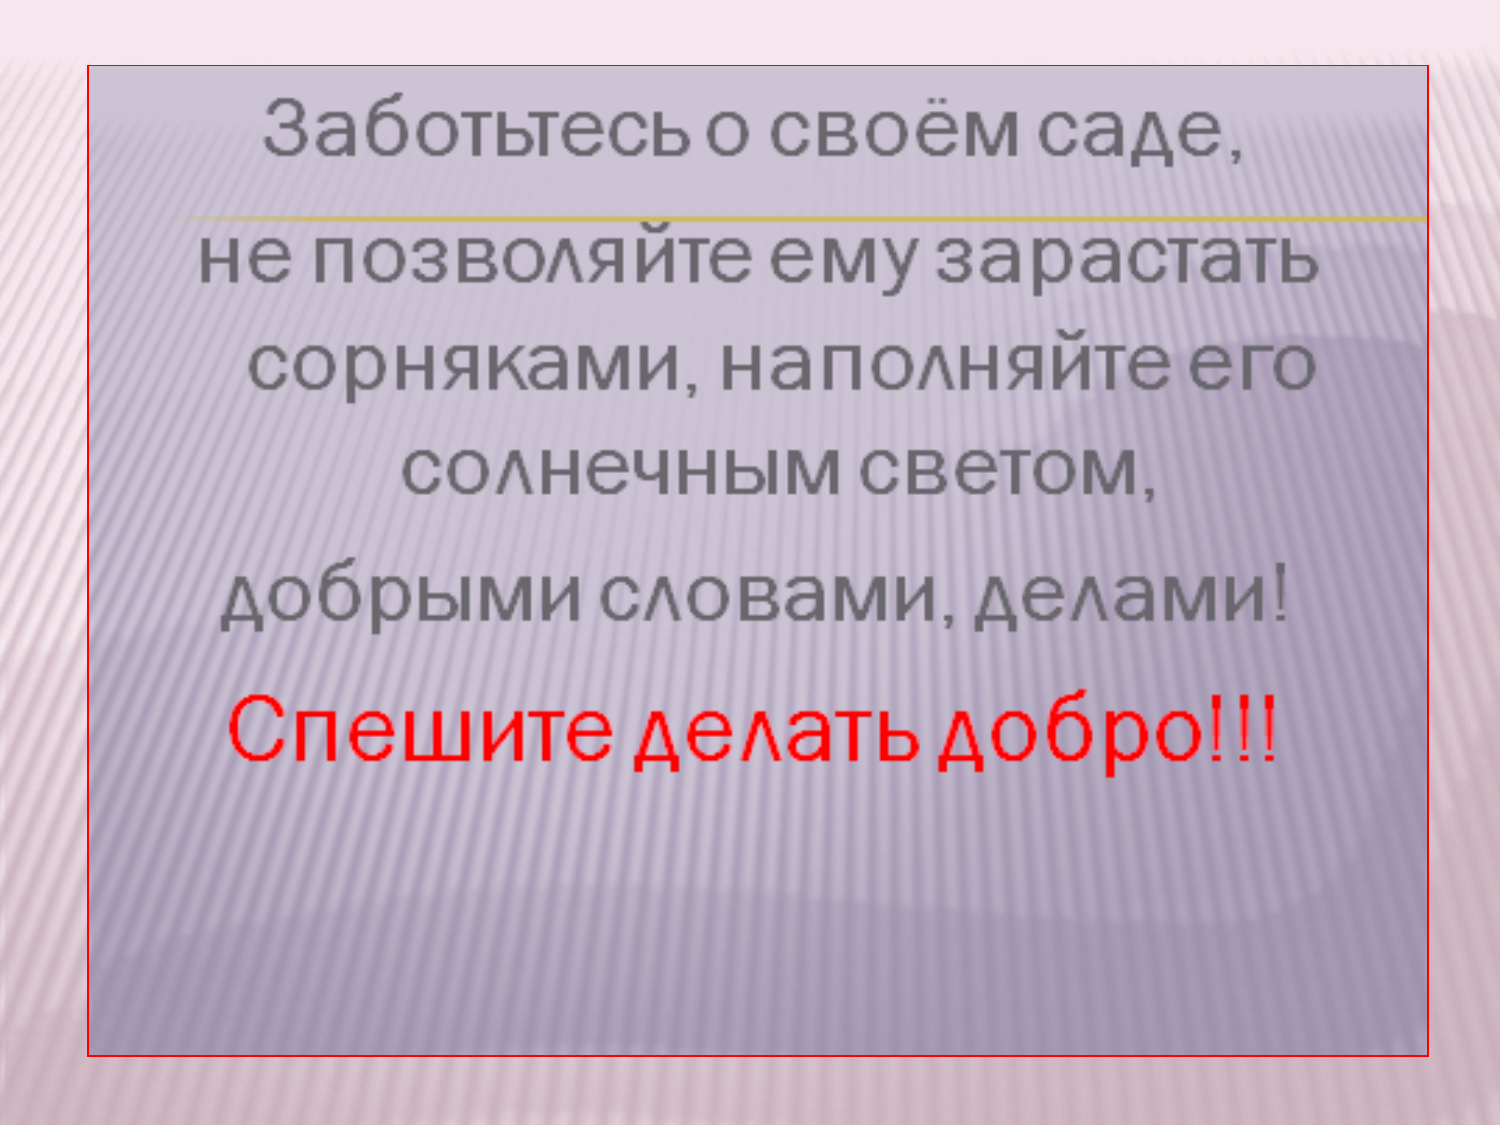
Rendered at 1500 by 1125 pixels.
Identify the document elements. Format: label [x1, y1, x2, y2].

picture [88, 65, 1428, 1056]
